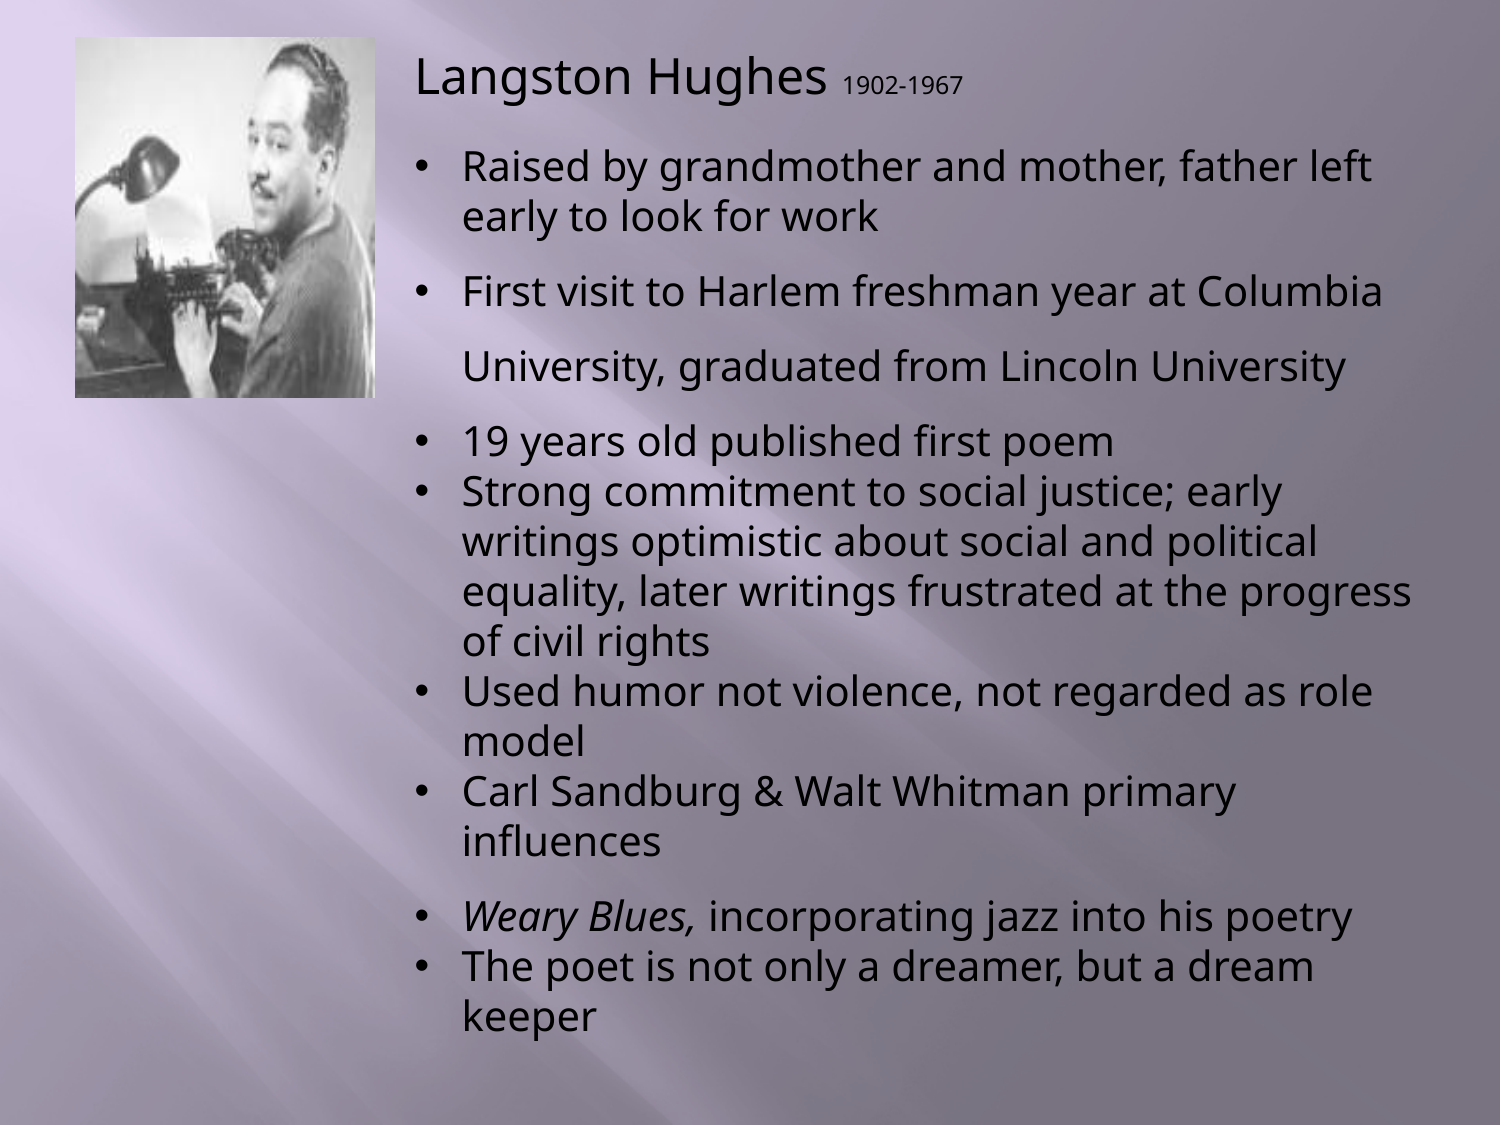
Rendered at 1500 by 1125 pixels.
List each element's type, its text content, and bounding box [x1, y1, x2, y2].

text_box Langston Hughes 1902-1967 Raised by grandmother and mother, father left early to look for work First visit to Harlem freshman year at Columbia University, graduated from Lincoln University 19 years old published first poem Strong commitment to social justice; early writings optimistic about social and political equality, later writings frustrated at the progress of civil rights Used humor not violence, not regarded as role model Carl Sandburg & Walt Whitman primary influences Weary Blues, incorporating jazz into his poetry The poet is not only a dreamer, but a dream keeper [399, 37, 1438, 1048]
picture [74, 37, 376, 398]
